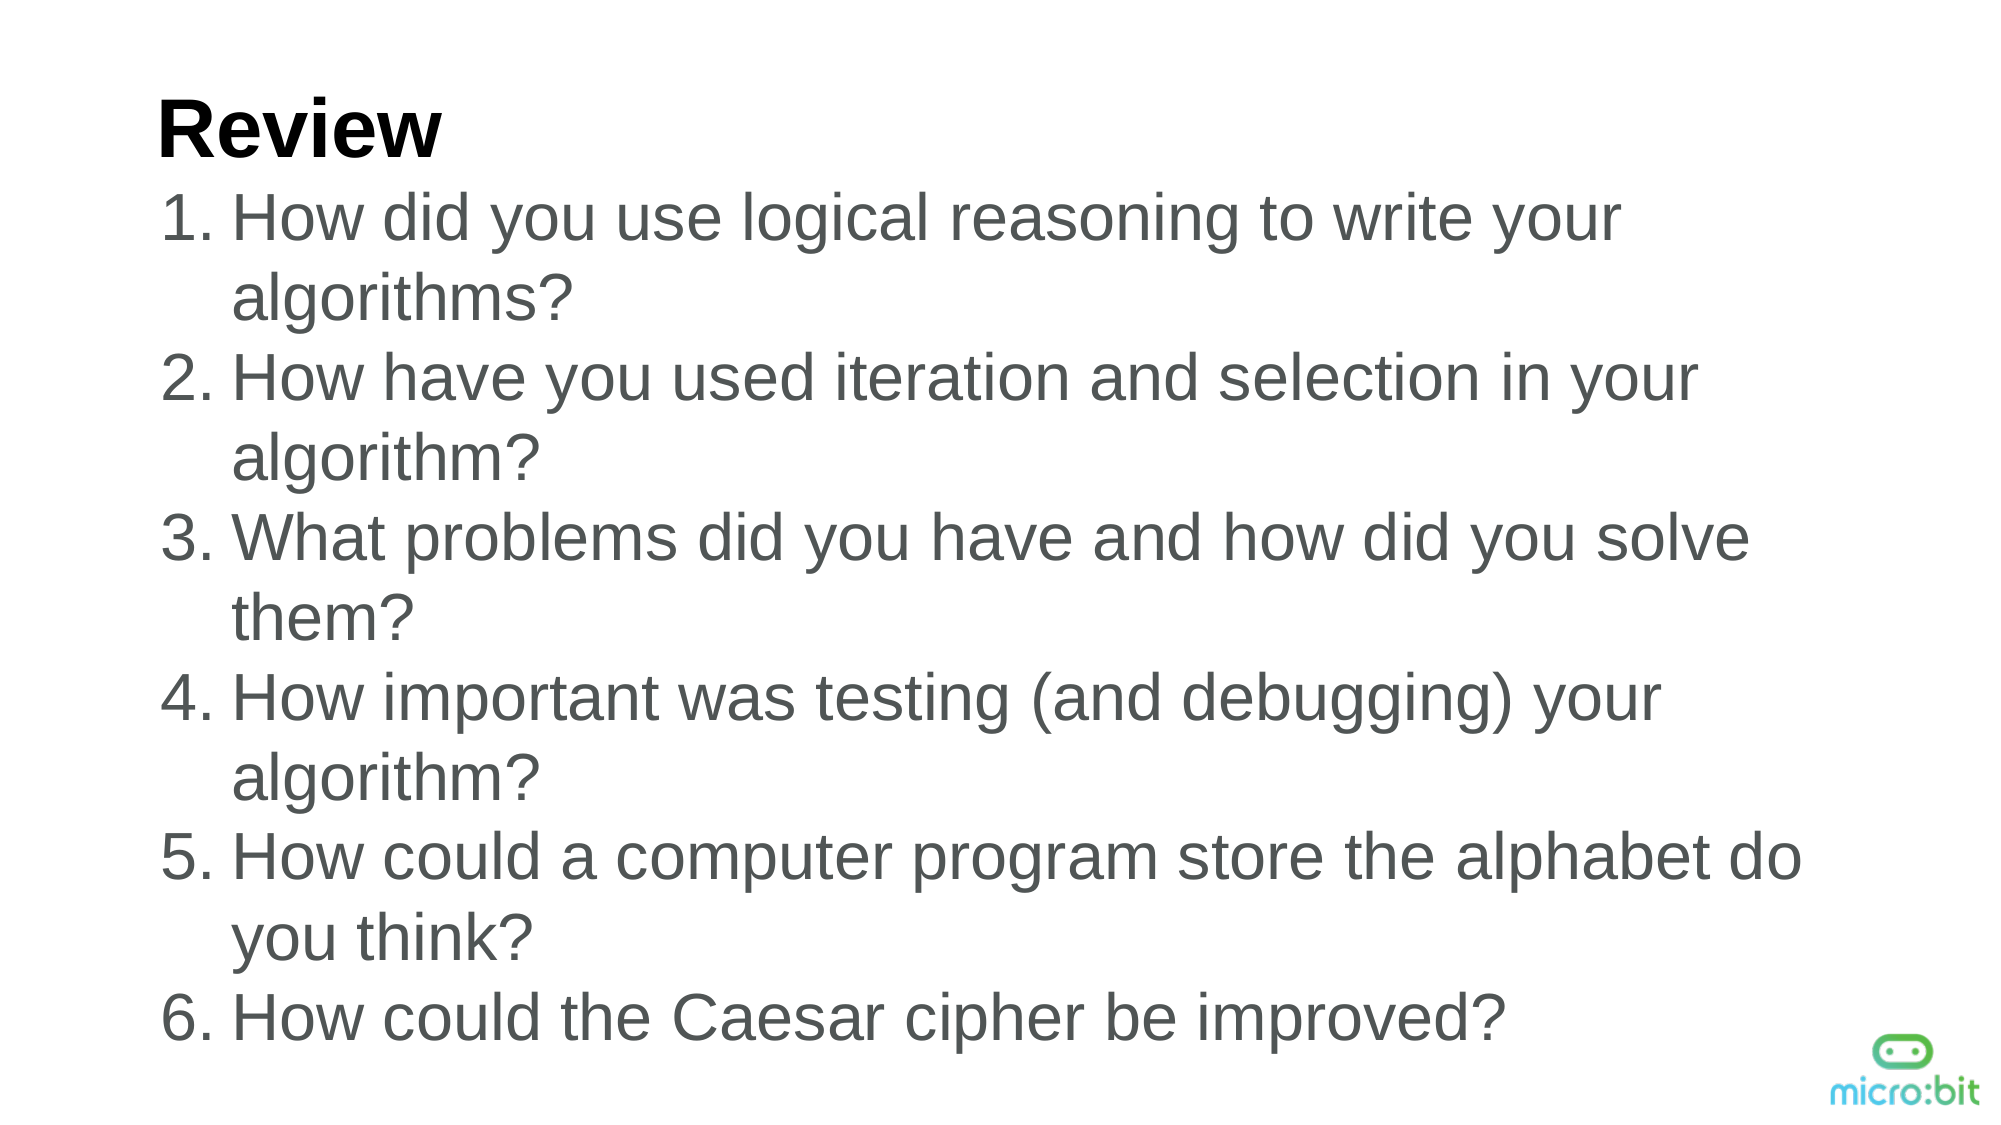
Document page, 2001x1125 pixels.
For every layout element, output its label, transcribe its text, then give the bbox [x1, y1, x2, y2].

picture [1830, 1029, 1980, 1106]
text_box Review How did you use logical reasoning to write your algorithms? How have you used iteration and selection in your algorithm? What problems did you have and how did you solve them? How important was testing (and debugging) your algorithm? How could a computer program store the alphabet do you think? How could the Caesar cipher be improved? [141, 60, 1909, 884]
